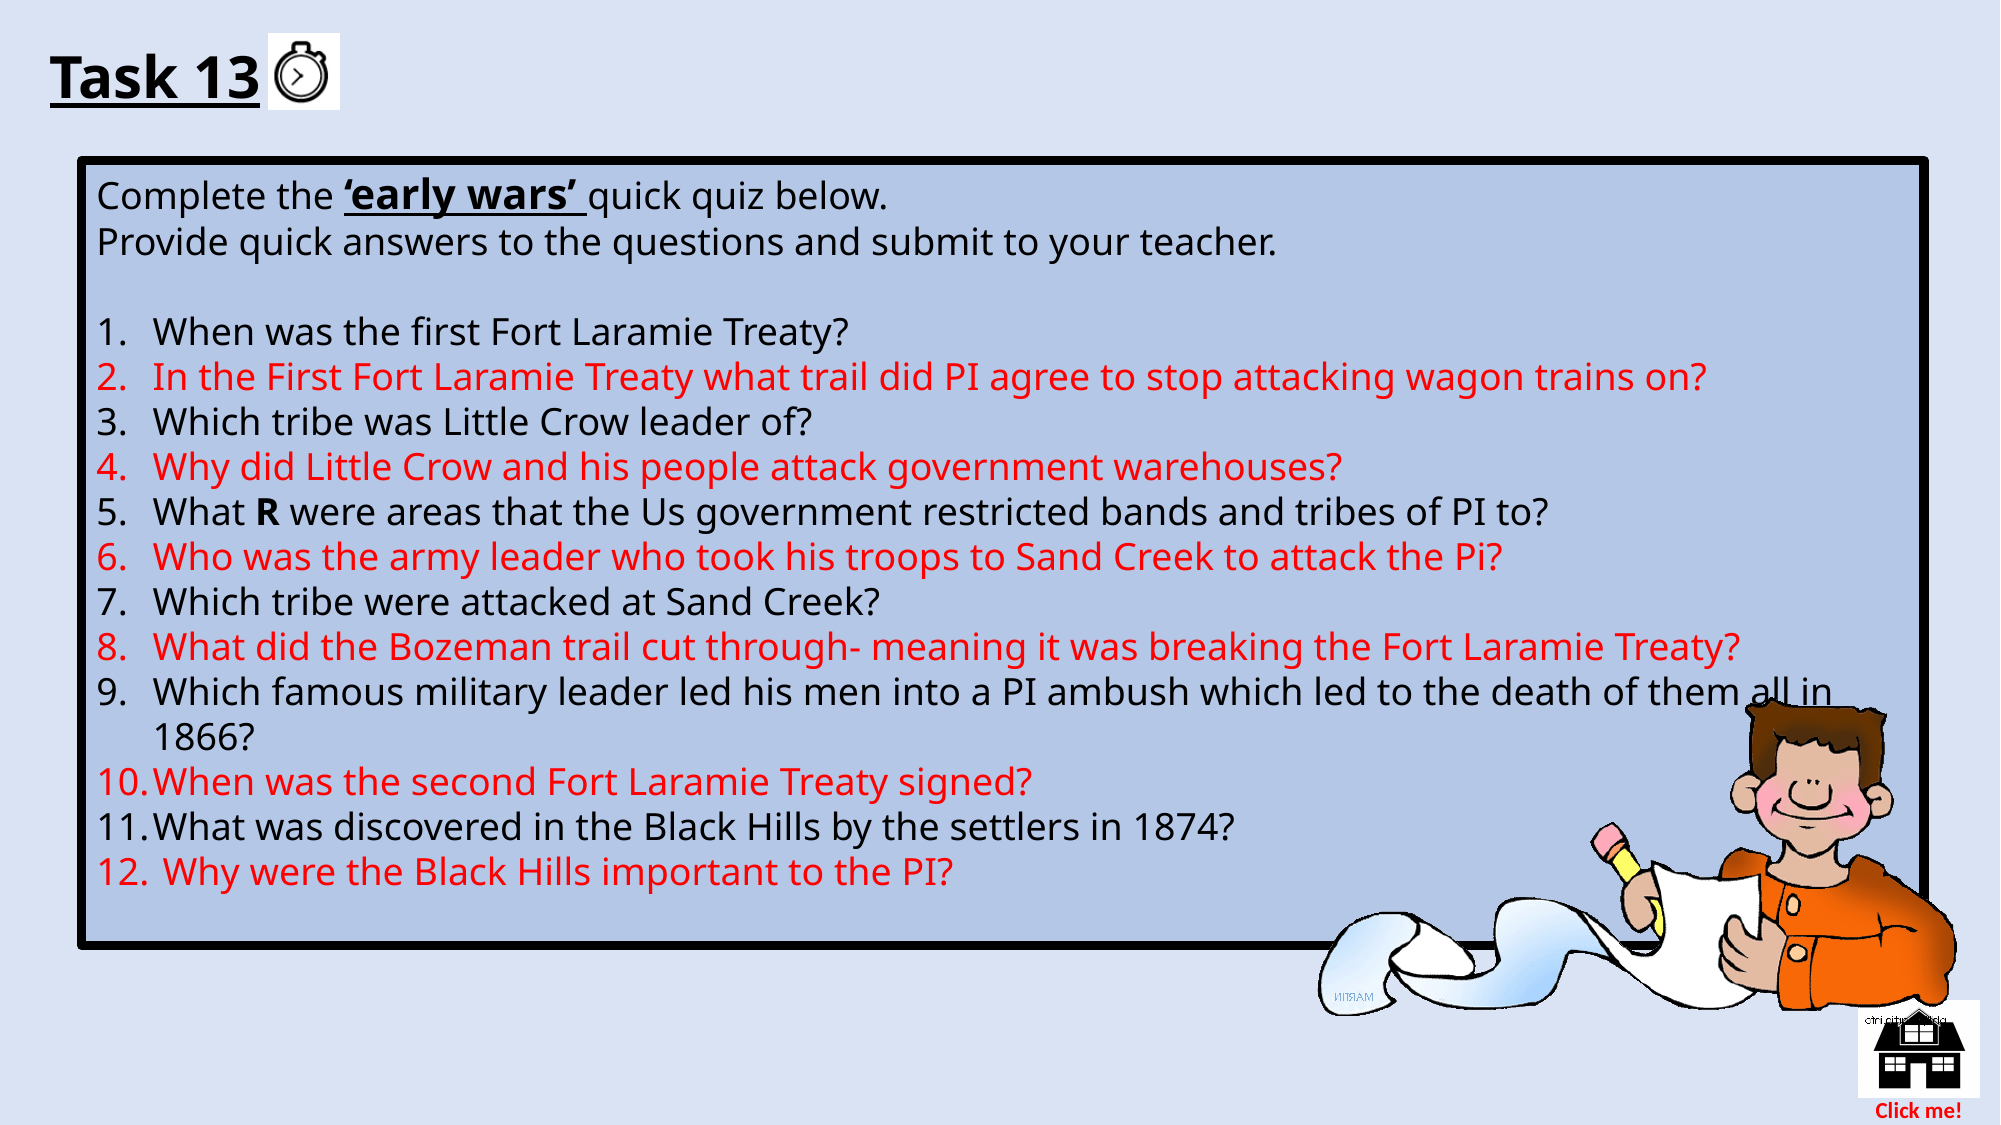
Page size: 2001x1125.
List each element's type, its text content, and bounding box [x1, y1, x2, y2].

picture [268, 33, 341, 110]
picture [1317, 684, 1980, 1098]
text_box Task 13 [34, 33, 502, 118]
text_box Complete the ‘early wars’ quick quiz below. Provide quick answers to the questions and submit to your teacher. When was the first Fort Laramie Treaty? In the First Fort Laramie Treaty what trail did PI agree to stop attacking wagon trains on? Which tribe was Little Crow leader of? Why did Little Crow and his people attack government warehouses? What R were areas that the Us government restricted bands and tribes of PI to? Who was the army leader who took his troops to Sand Creek to attack the Pi? Which tribe were attacked at Sand Creek? What did the Bozeman trail cut through- meaning it was breaking the Fort Laramie Treaty? Which famous military leader led his men into a PI ambush which led to the death of them all in 1866? When was the second Fort Laramie Treaty signed? What was discovered in the Black Hills by the settlers in 1874? Why were the Black Hills important to the PI? [81, 160, 1925, 946]
text_box Click me! [1858, 1098, 1980, 1125]
